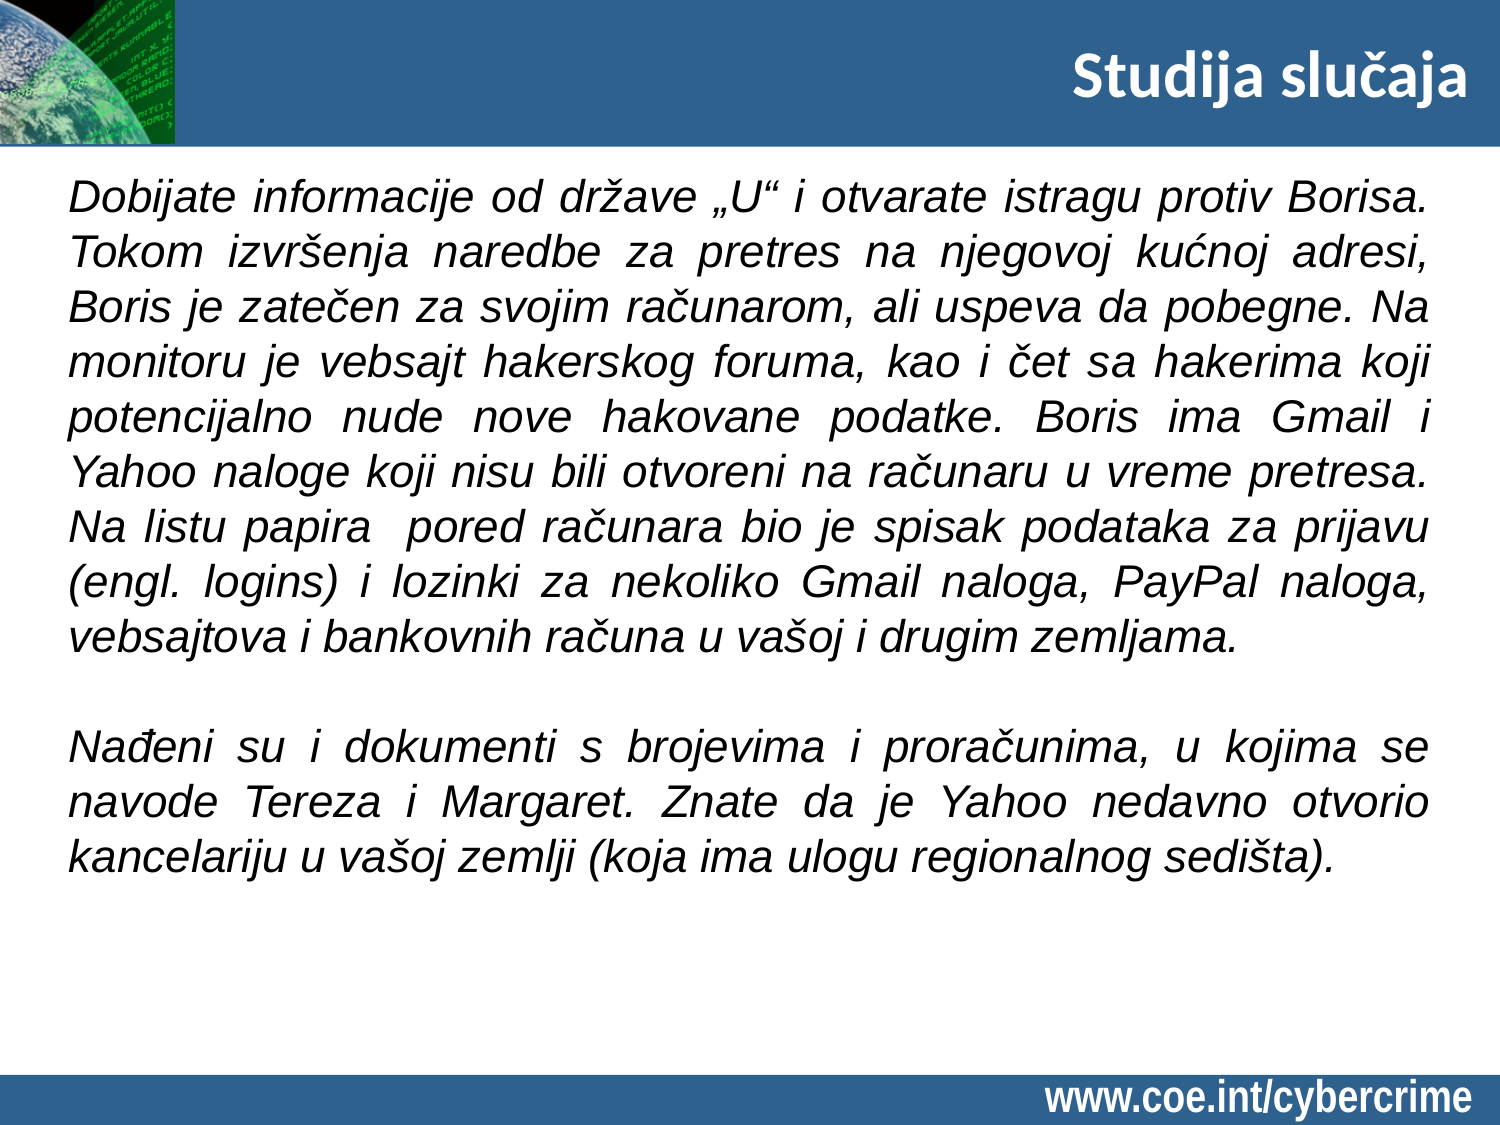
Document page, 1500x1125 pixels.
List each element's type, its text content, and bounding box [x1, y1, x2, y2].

text_box www.coe.int/cybercrime [1030, 1059, 1500, 1125]
text_box [0, 1073, 1030, 1125]
picture [0, 0, 175, 144]
text_box Studija slučaja [177, 0, 1500, 149]
text_box Dobijate informacije od države „U“ i otvarate istragu protiv Borisa. Tokom izvršenja naredbe za pretres na njegovoj kućnoj adresi, Boris je zatečen za svojim računarom, ali uspeva da pobegne. Na monitoru je vebsajt hakerskog foruma, kao i čet sa hakerima koji potencijalno nude nove hakovane podatke. Boris ima Gmail i Yahoo naloge koji nisu bili otvoreni na računaru u vreme pretresa. Na listu papira pored računara bio je spisak podataka za prijavu (engl. logins) i lozinki za nekoliko Gmail naloga, PayPal naloga, vebsajtova i bankovnih računa u vašoj i drugim zemljama. Nađeni su i dokumenti s brojevima i proračunima, u kojima se navode Tereza i Margaret. Znate da je Yahoo nedavno otvorio kancelariju u vašoj zemlji (koja ima ulogu regionalnog sedišta). [53, 159, 1447, 889]
